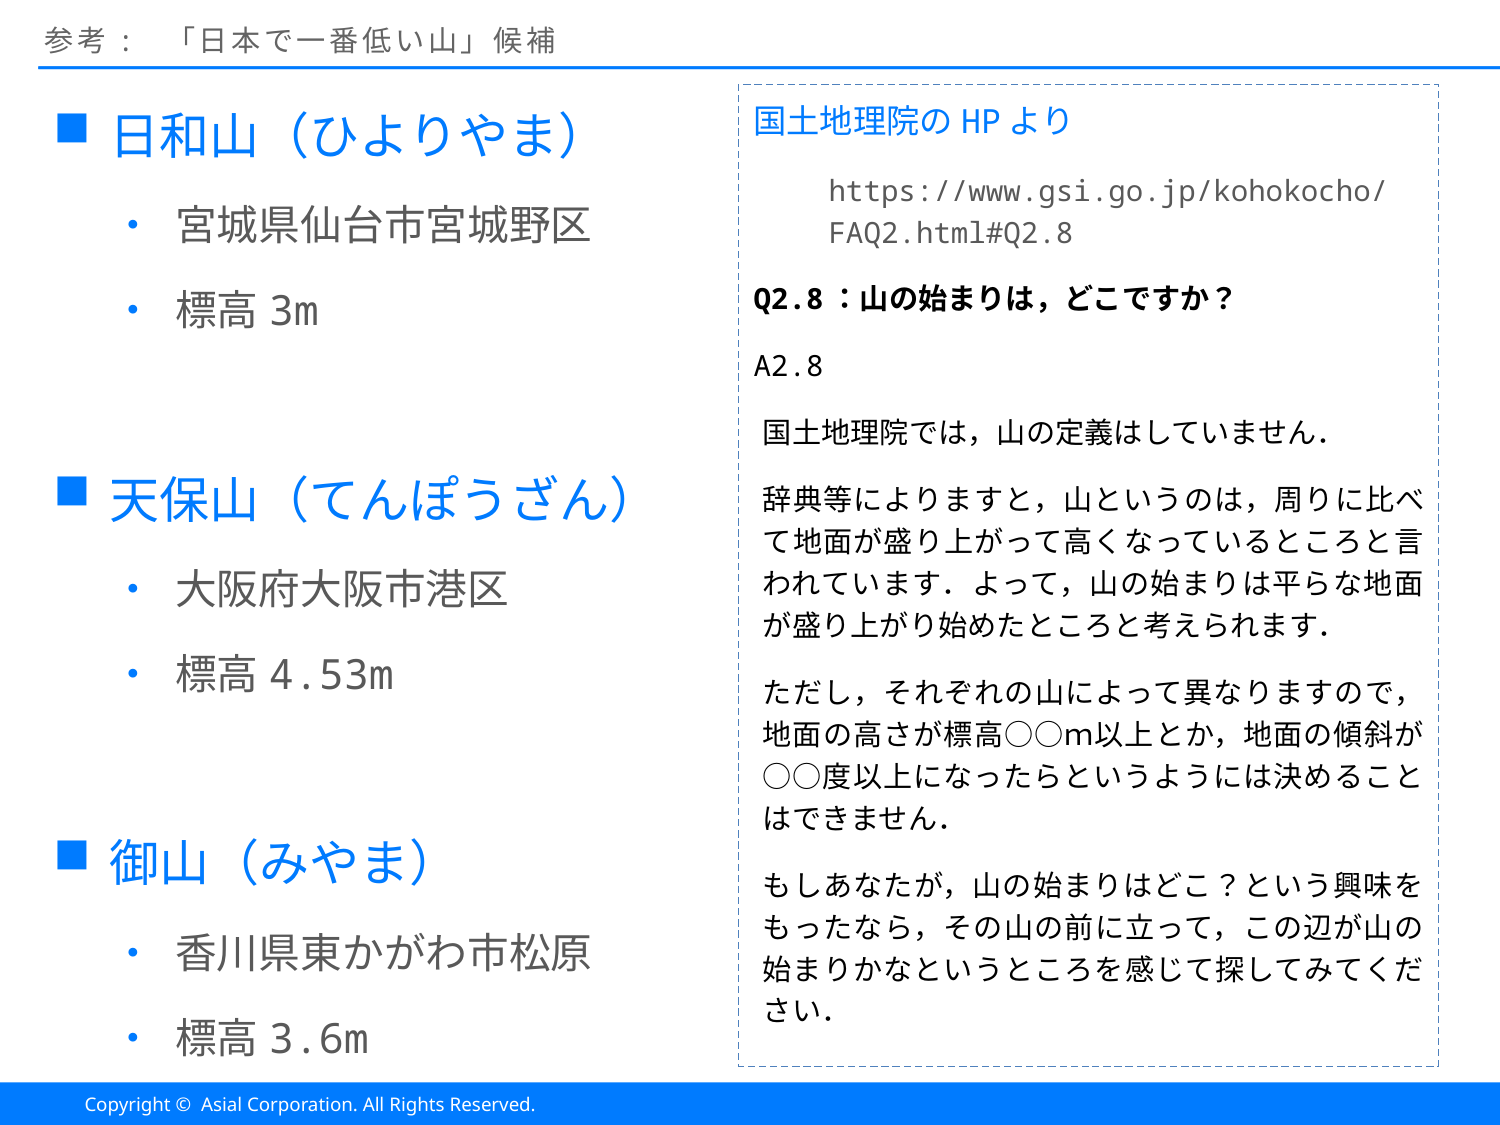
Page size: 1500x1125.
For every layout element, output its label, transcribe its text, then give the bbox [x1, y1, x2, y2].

list 日和山（ひよりやま） 宮城県仙台市宮城野区 標高3m 天保山（てんぽうざん） 大阪府大阪市港区 標高4.53m 御山（みやま） 香川県東かがわ市松原 標高3.6m [38, 84, 726, 988]
title 参考: 「日本で一番低い山」候補 [29, 7, 1223, 72]
text_box 国土地理院のHPより https://www.gsi.go.jp/kohokocho/FAQ2.html#Q2.8 Q2.8：山の始まりは，どこですか？ A2.8 国土地理院では，山の定義はしていません． 辞典等によりますと，山というのは，周りに比べて地面が盛り上がって高くなっているところと言われています．よって，山の始まりは平らな地面が盛り上がり始めたところと考えられます． ただし，それぞれの山によって異なりますので，地面の高さが標高○○ｍ以上とか，地面の傾斜が○○度以上になったらというようには決めることはできません． もしあなたが，山の始まりはどこ？という興味をもったなら，その山の前に立って，この辺が山の始まりかなというところを感じて探してみてください． [738, 84, 1439, 1067]
